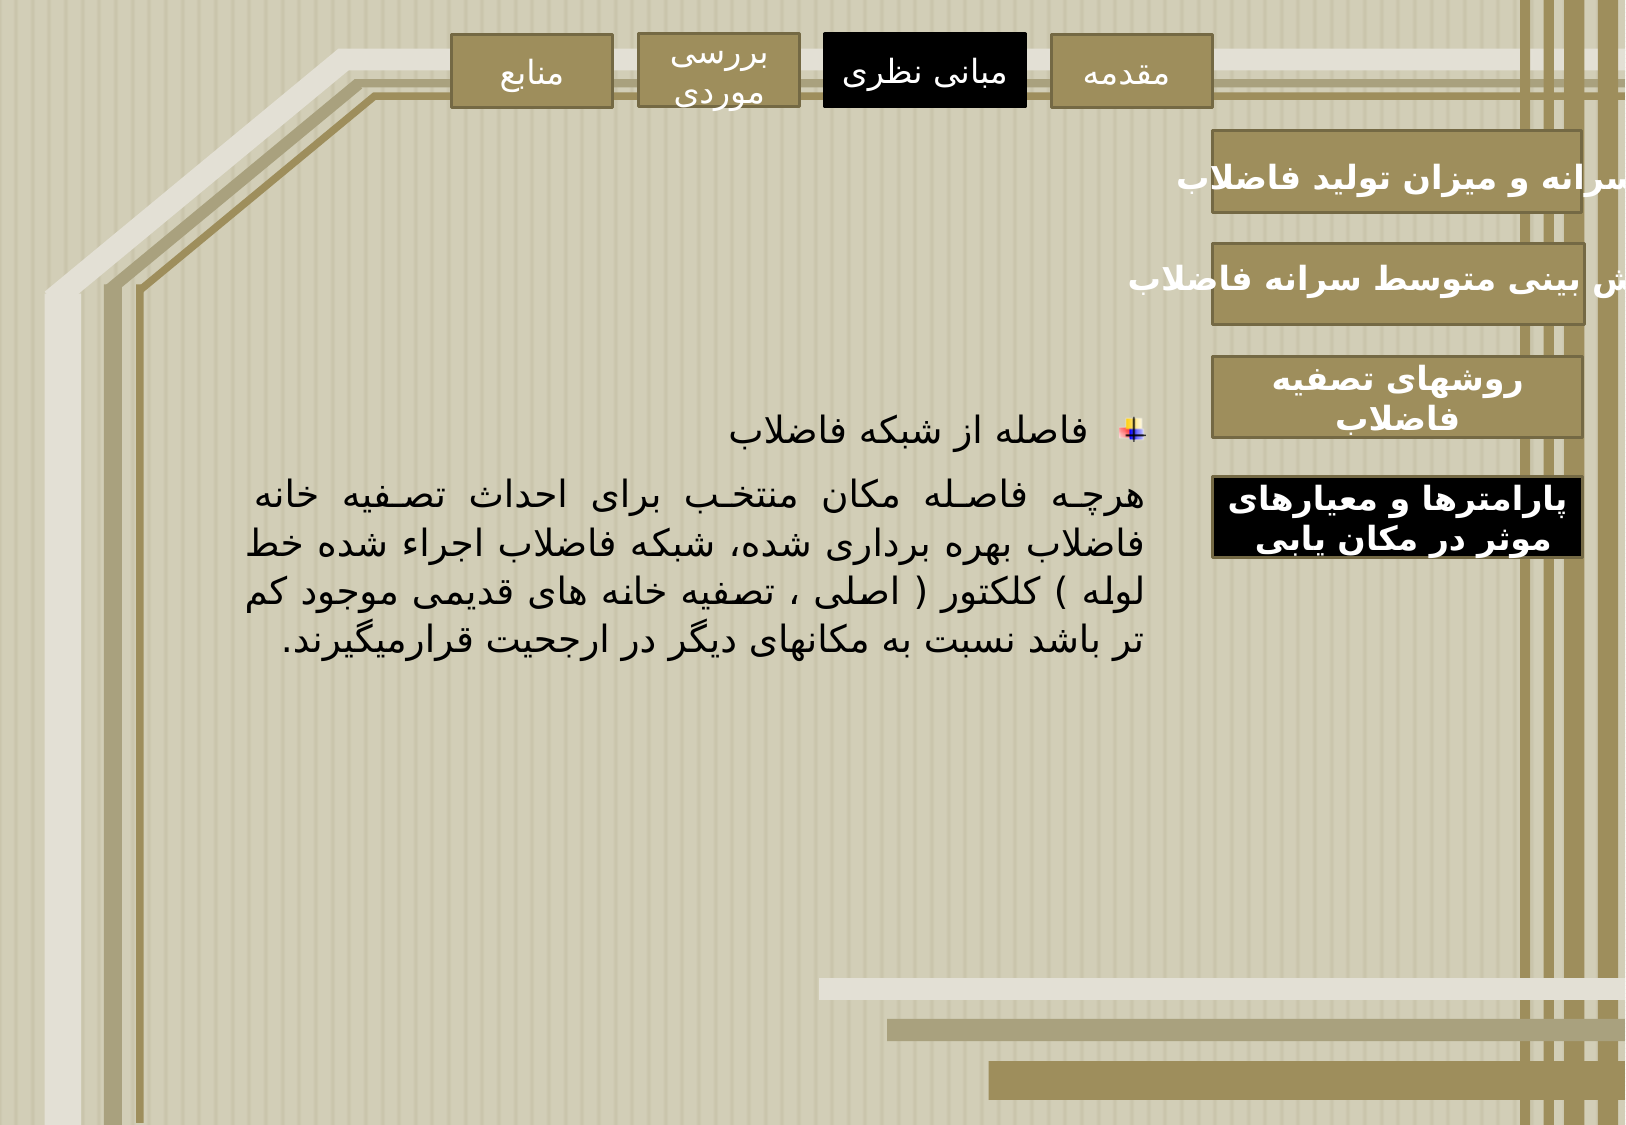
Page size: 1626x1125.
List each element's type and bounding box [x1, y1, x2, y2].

text_box [8, 0, 1625, 1125]
